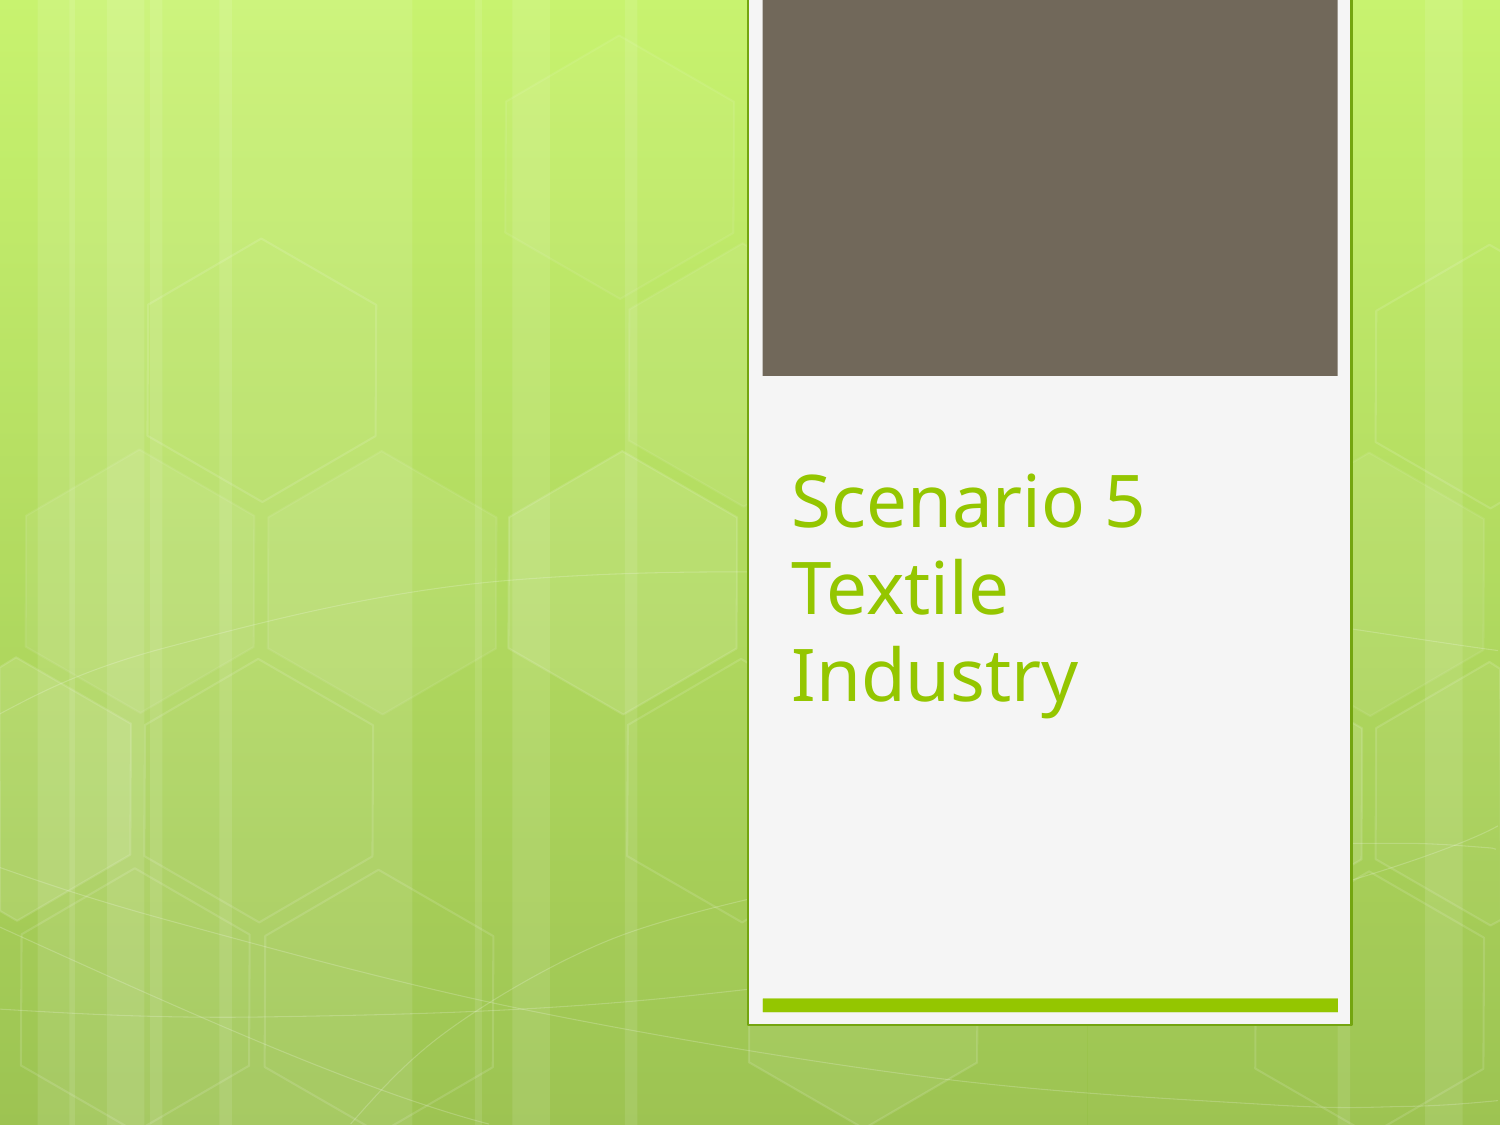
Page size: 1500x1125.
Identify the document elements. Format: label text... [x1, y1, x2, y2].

title Scenario 5 Textile Industry [776, 444, 1320, 724]
